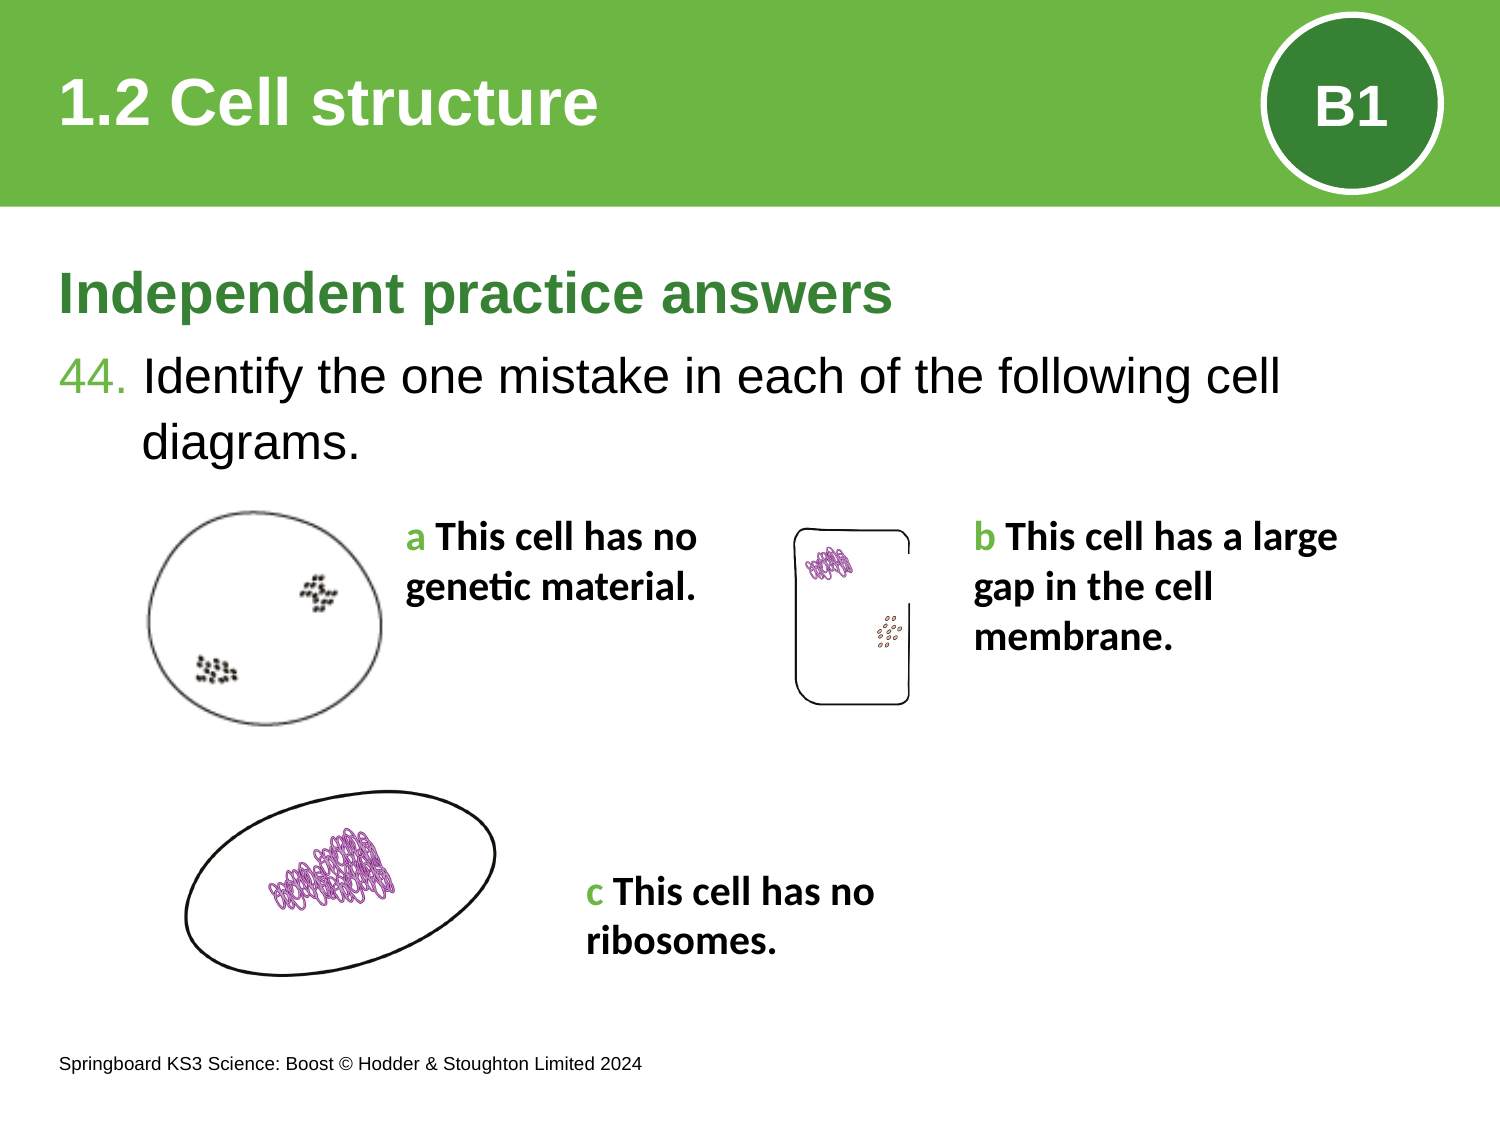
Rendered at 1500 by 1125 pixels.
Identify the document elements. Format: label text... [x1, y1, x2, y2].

picture [174, 772, 521, 996]
text_box B1 [1262, 13, 1442, 193]
list Independent practice answers 44. Identify the one mistake in each of the following cell diagrams. [59, 248, 1441, 471]
text_box b This cell has a large gap in the cell membrane. [958, 501, 1366, 667]
picture [134, 505, 391, 729]
footer Springboard KS3 Science: Boost © Hodder & Stoughton Limited 2024 [59, 1033, 680, 1094]
title 1.2 Cell structure [59, 0, 1240, 207]
picture [782, 521, 931, 716]
text_box a This cell has no genetic material. [390, 501, 750, 617]
text_box c This cell has no ribosomes. [571, 855, 1083, 971]
